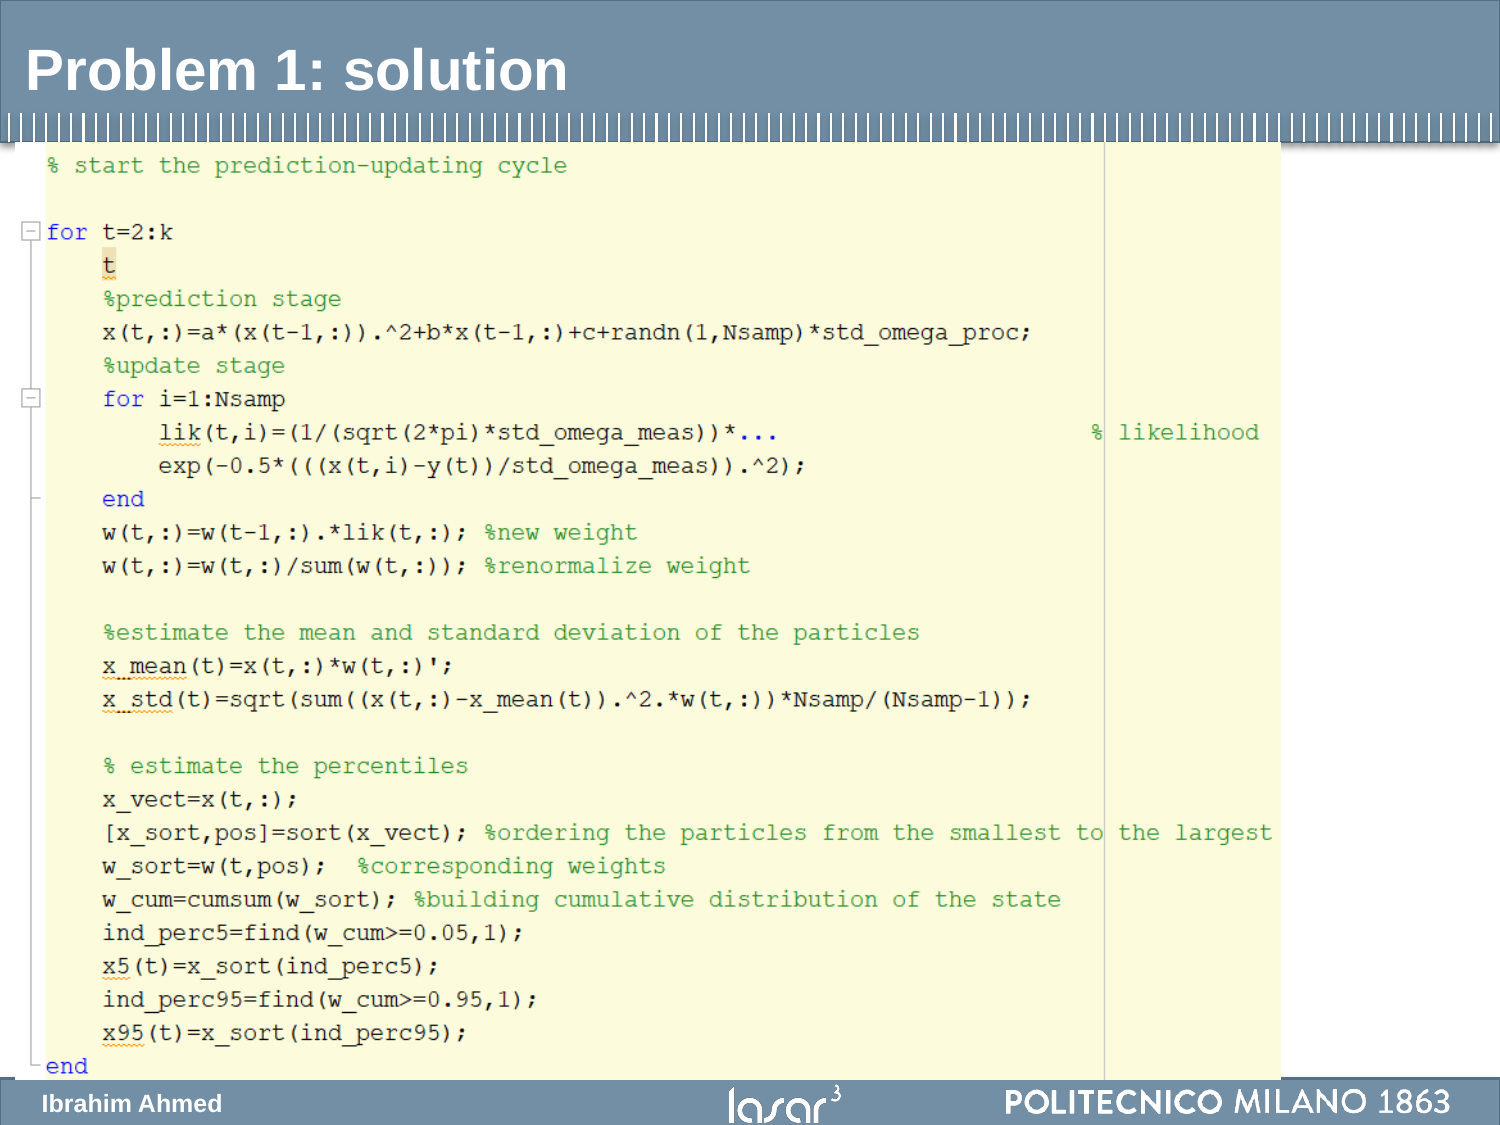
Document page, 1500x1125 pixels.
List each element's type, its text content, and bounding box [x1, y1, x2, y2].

title Problem 1: solution [25, 0, 1434, 143]
picture [729, 1084, 841, 1123]
picture [0, 142, 1500, 1125]
